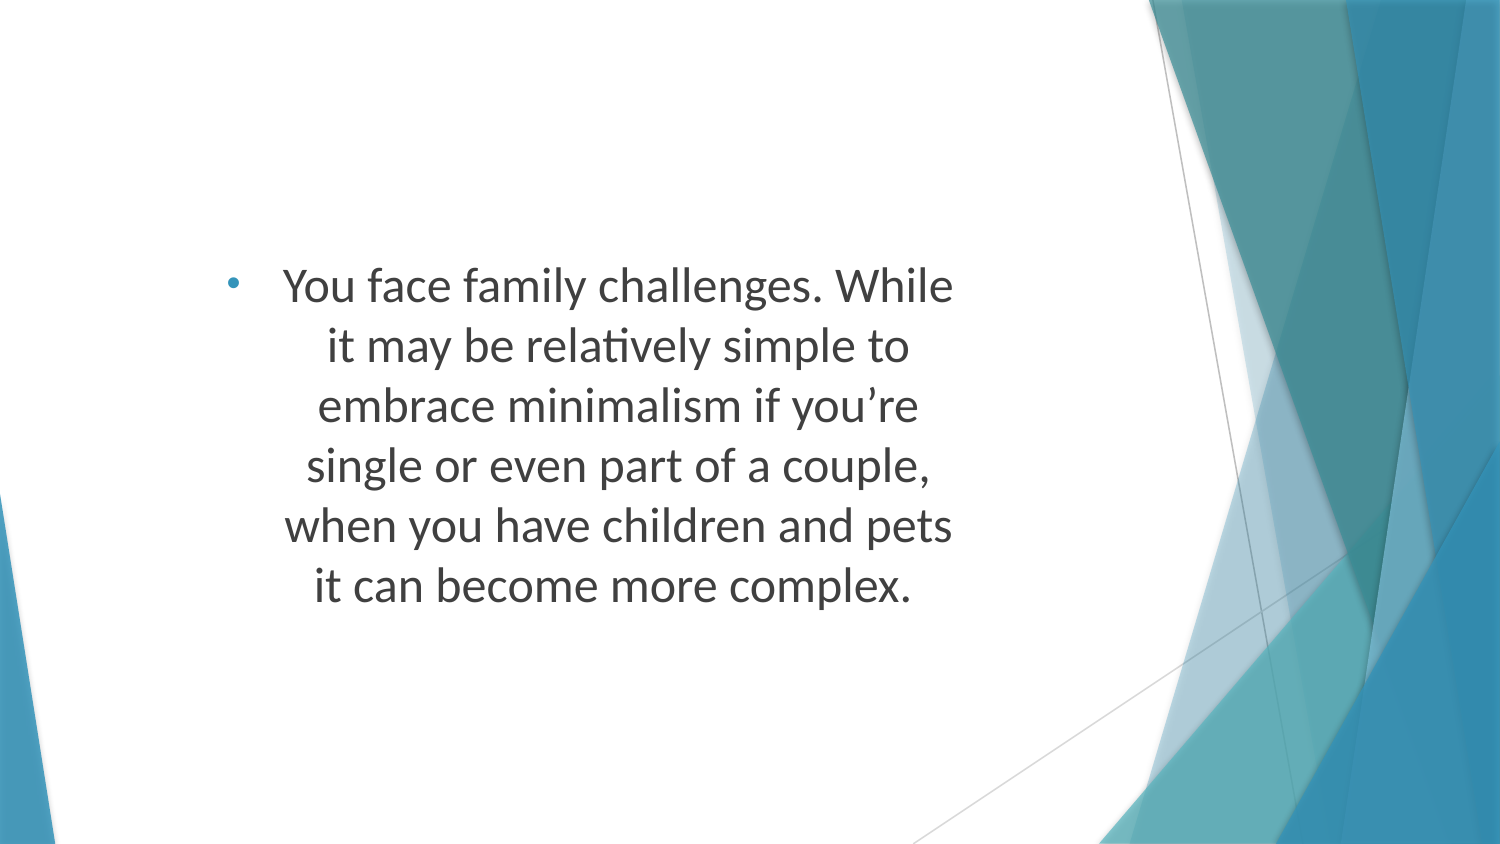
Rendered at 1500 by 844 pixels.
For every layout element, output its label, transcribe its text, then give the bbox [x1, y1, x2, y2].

list You face family challenges. While it may be relatively simple to embrace minimalism if you’re single or even part of a couple, when you have children and pets it can become more complex. [206, 244, 975, 635]
